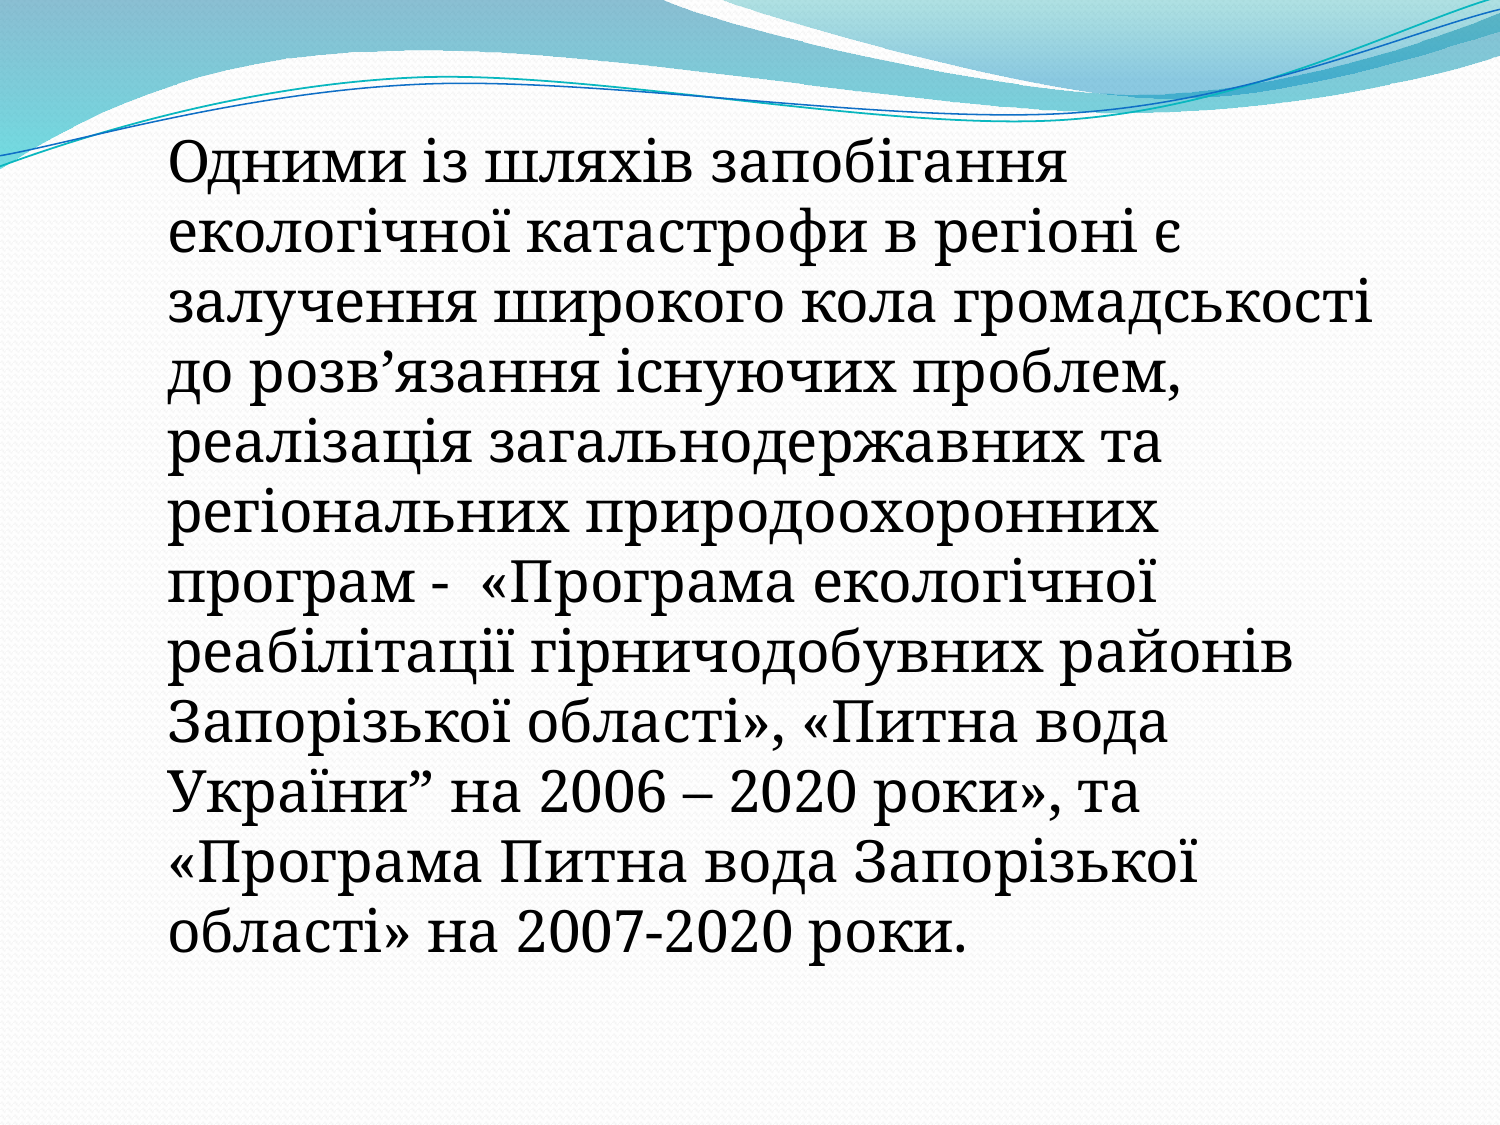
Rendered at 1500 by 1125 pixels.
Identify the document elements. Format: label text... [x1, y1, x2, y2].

text_box Одними із шляхів запобігання екологічної катастрофи в регіоні є залучення широкого кола громадськості до розв’язання існуючих проблем, реалізація загальнодержавних та регіональних природоохоронних програм - «Програма екологічної реабілітації гірничодобувних районів Запорізької області», «Питна вода України” на 2006 – 2020 роки», та «Програма Питна вода Запорізької області» на 2007-2020 роки. [152, 117, 1430, 972]
